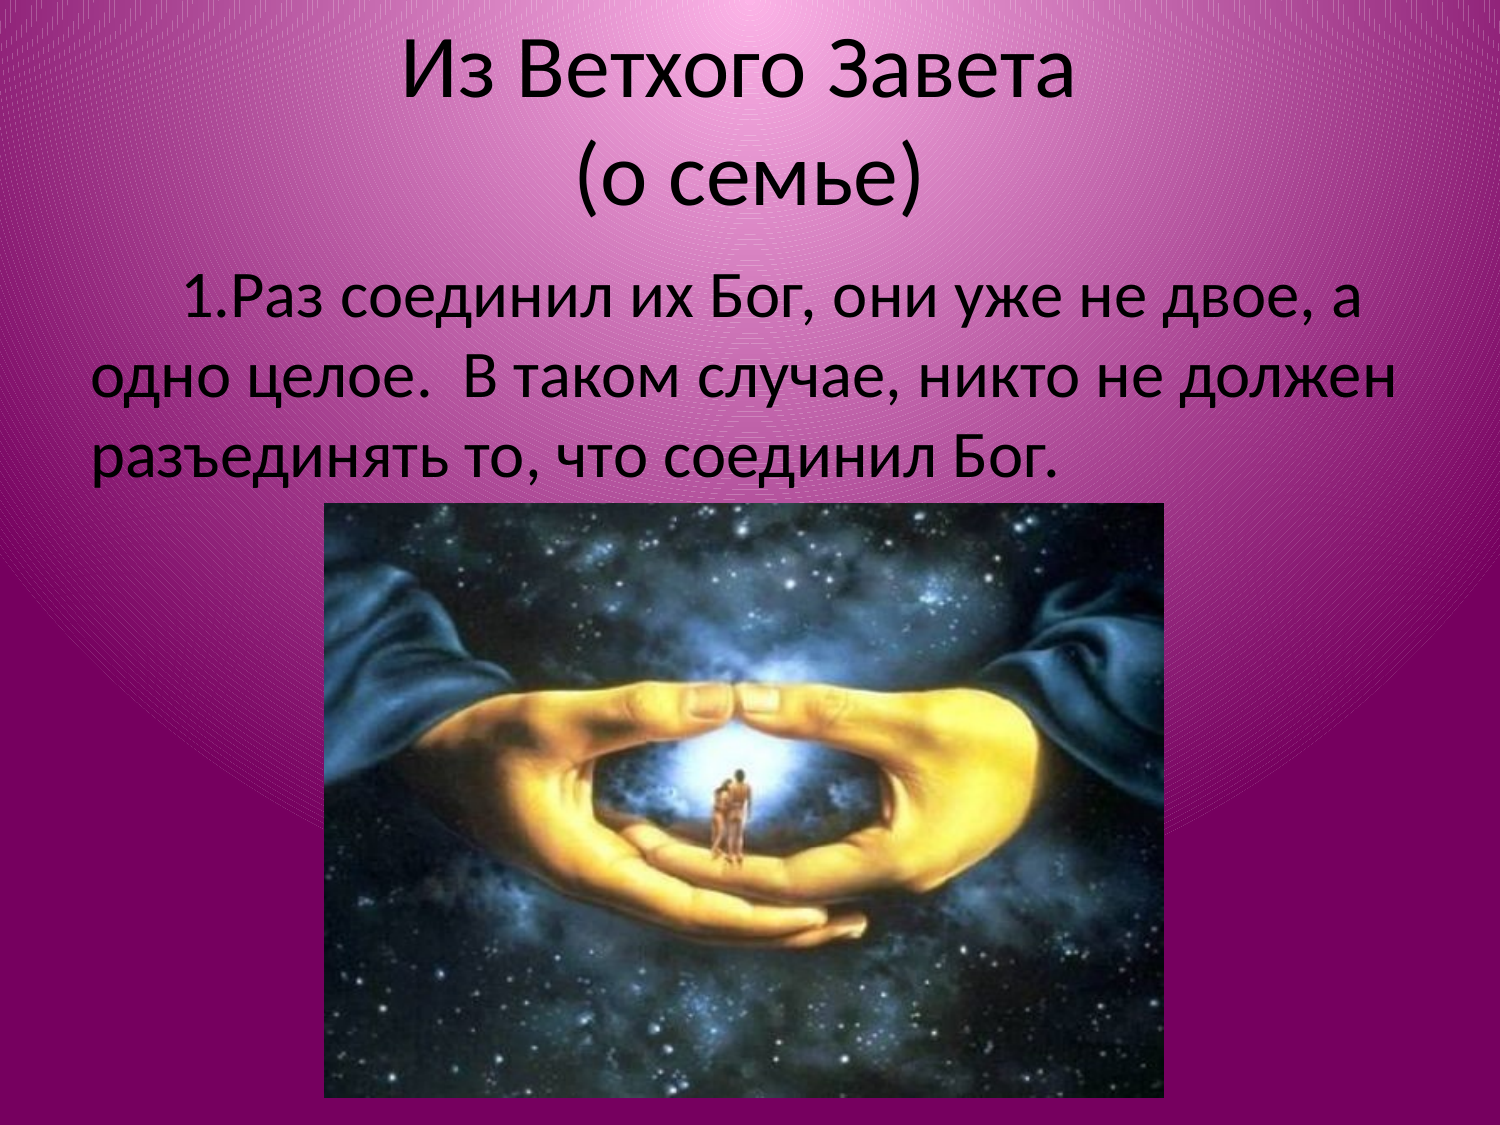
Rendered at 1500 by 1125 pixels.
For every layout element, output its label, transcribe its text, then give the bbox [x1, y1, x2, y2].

picture [324, 503, 1164, 1098]
title Из Ветхого Завета (о семье) [75, 0, 1425, 232]
list 1.Раз соединил их Бог, они уже не двое, а одно целое. В таком случае, никто не должен разъединять то, что соединил Бог. [75, 243, 1425, 646]
